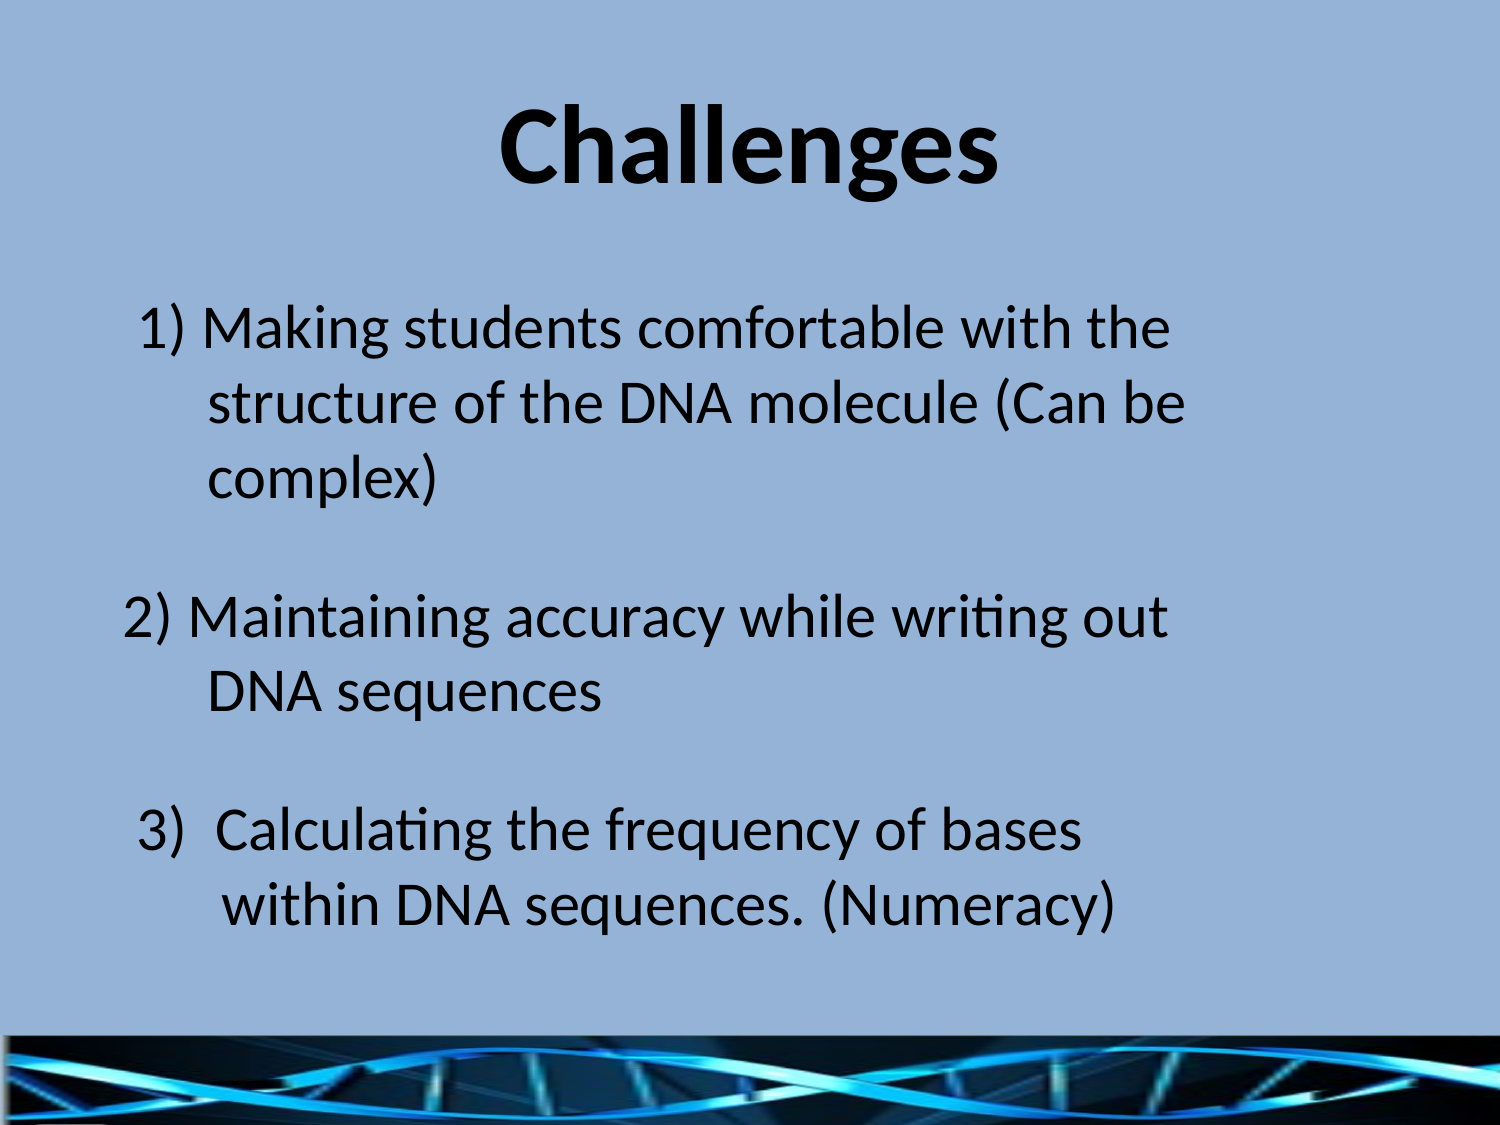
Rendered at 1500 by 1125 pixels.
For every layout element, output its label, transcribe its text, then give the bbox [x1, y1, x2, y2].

list 1) Making students comfortable with the structure of the DNA molecule (Can be complex) 2) Maintaining accuracy while writing out DNA sequences 3) Calculating the frequency of bases within DNA sequences. (Numeracy) [75, 278, 1425, 1000]
title Challenges [0, 45, 1500, 233]
picture [4, 323, 1500, 1125]
